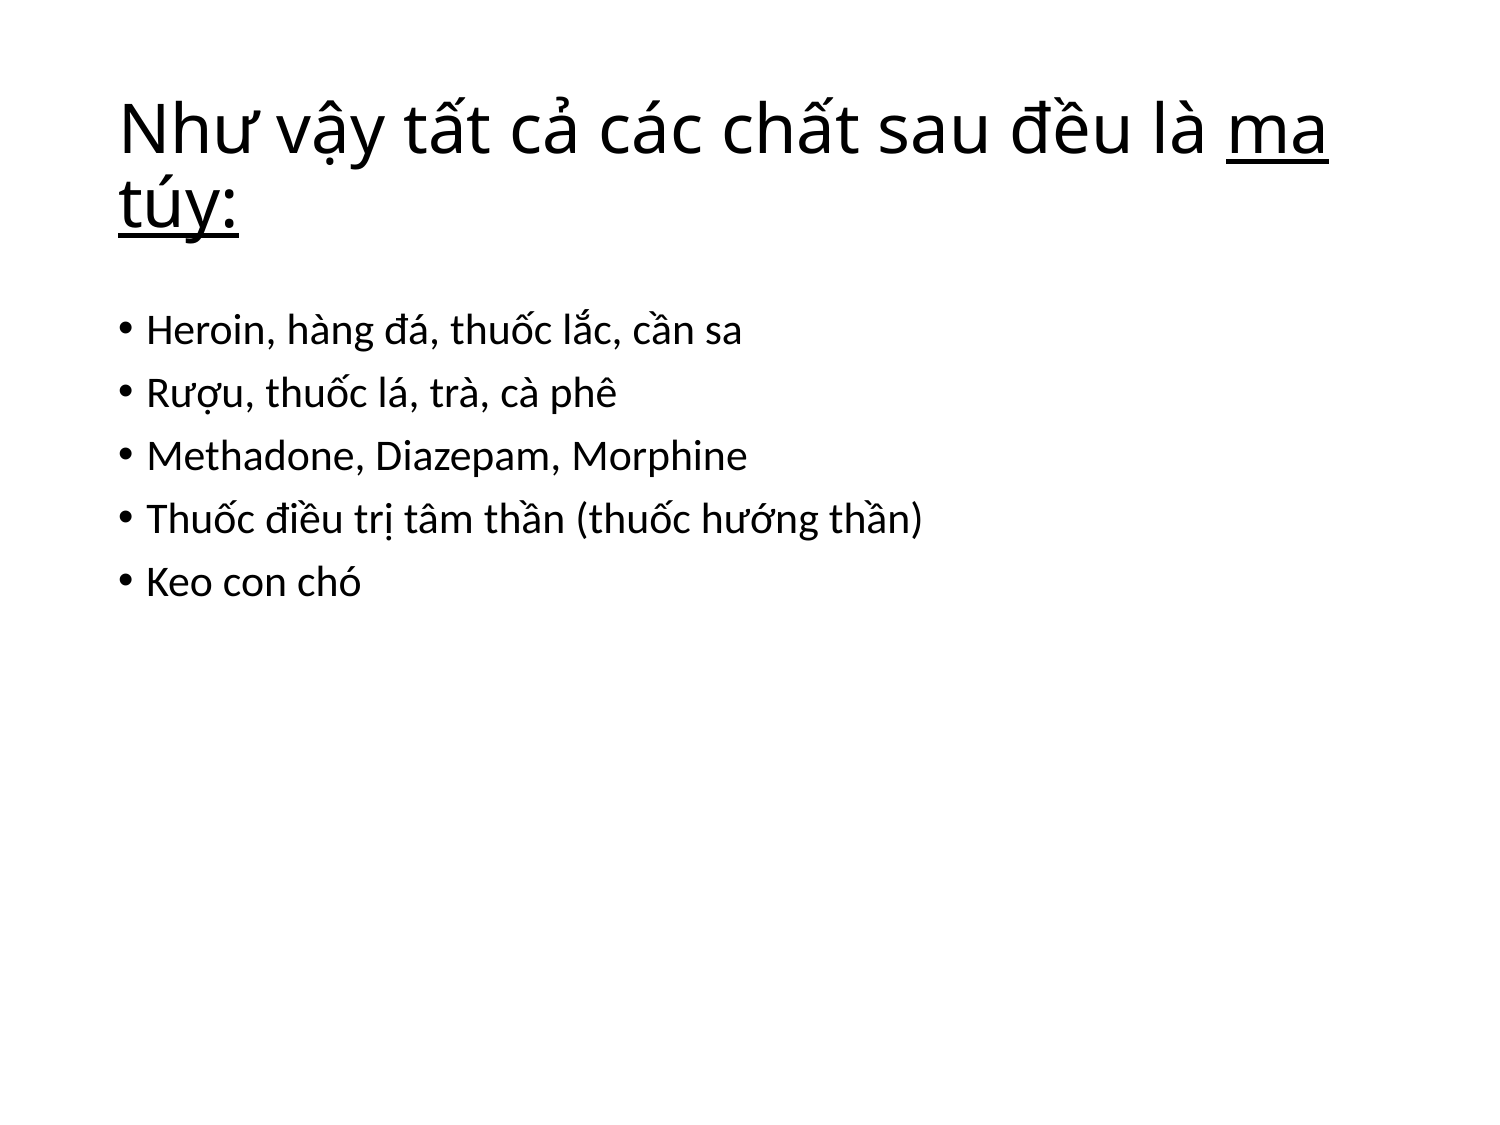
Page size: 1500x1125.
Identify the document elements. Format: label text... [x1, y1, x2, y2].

list Heroin, hàng đá, thuốc lắc, cần sa Rượu, thuốc lá, trà, cà phê Methadone, Diazepam, Morphine Thuốc điều trị tâm thần (thuốc hướng thần) Keo con chó [103, 299, 1397, 1014]
title Như vậy tất cả các chất sau đều là ma túy: [103, 59, 1397, 278]
